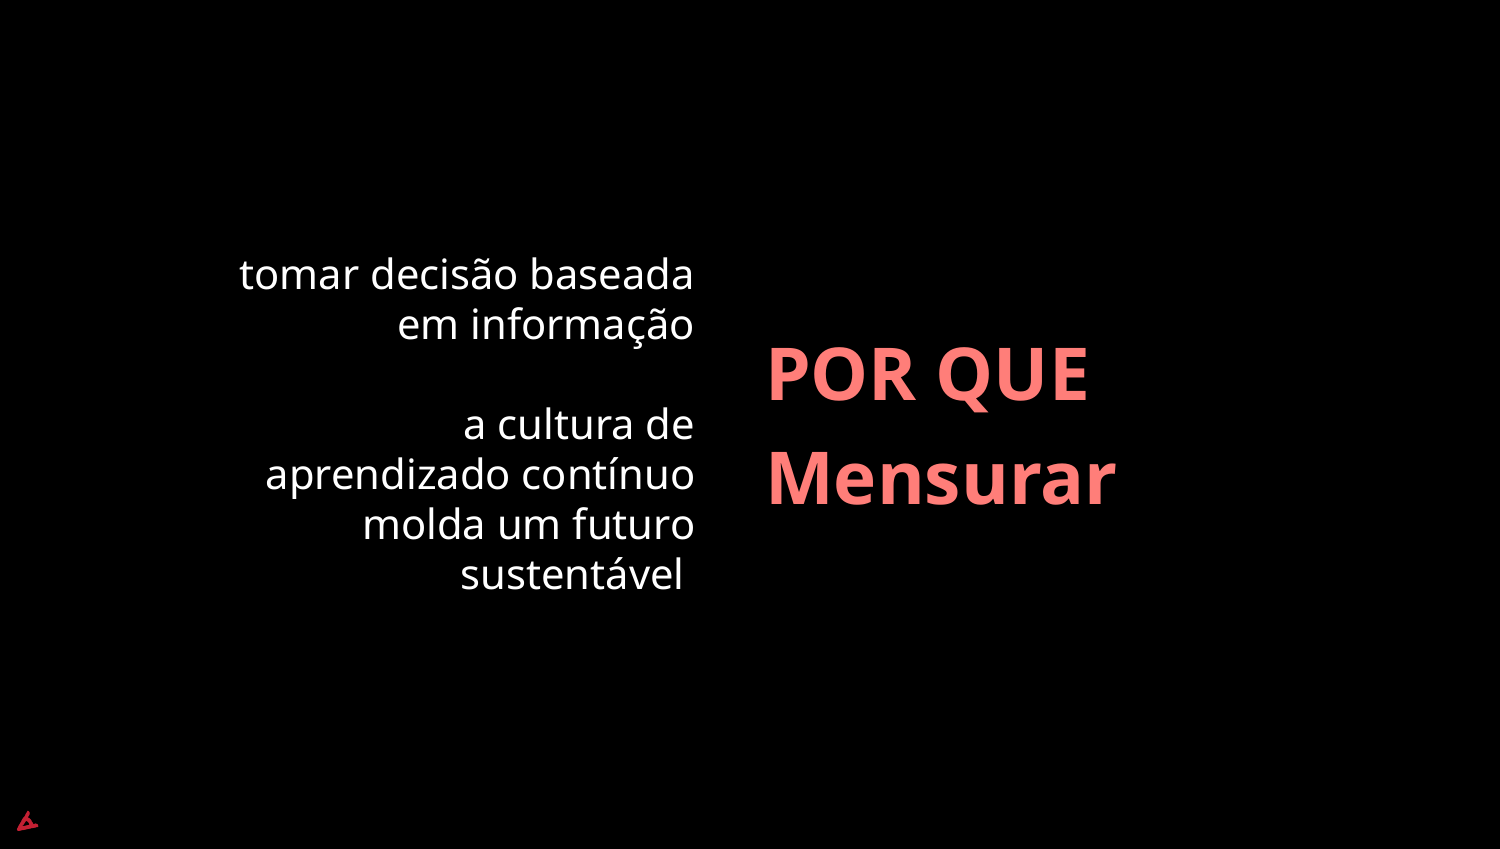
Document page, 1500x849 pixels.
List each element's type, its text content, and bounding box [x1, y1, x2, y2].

text_box POR QUE Mensurar [749, 312, 1440, 535]
text_box tomar decisão baseada em informação a cultura de aprendizado contínuo molda um futuro sustentável [218, 232, 711, 613]
picture [14, 808, 41, 833]
